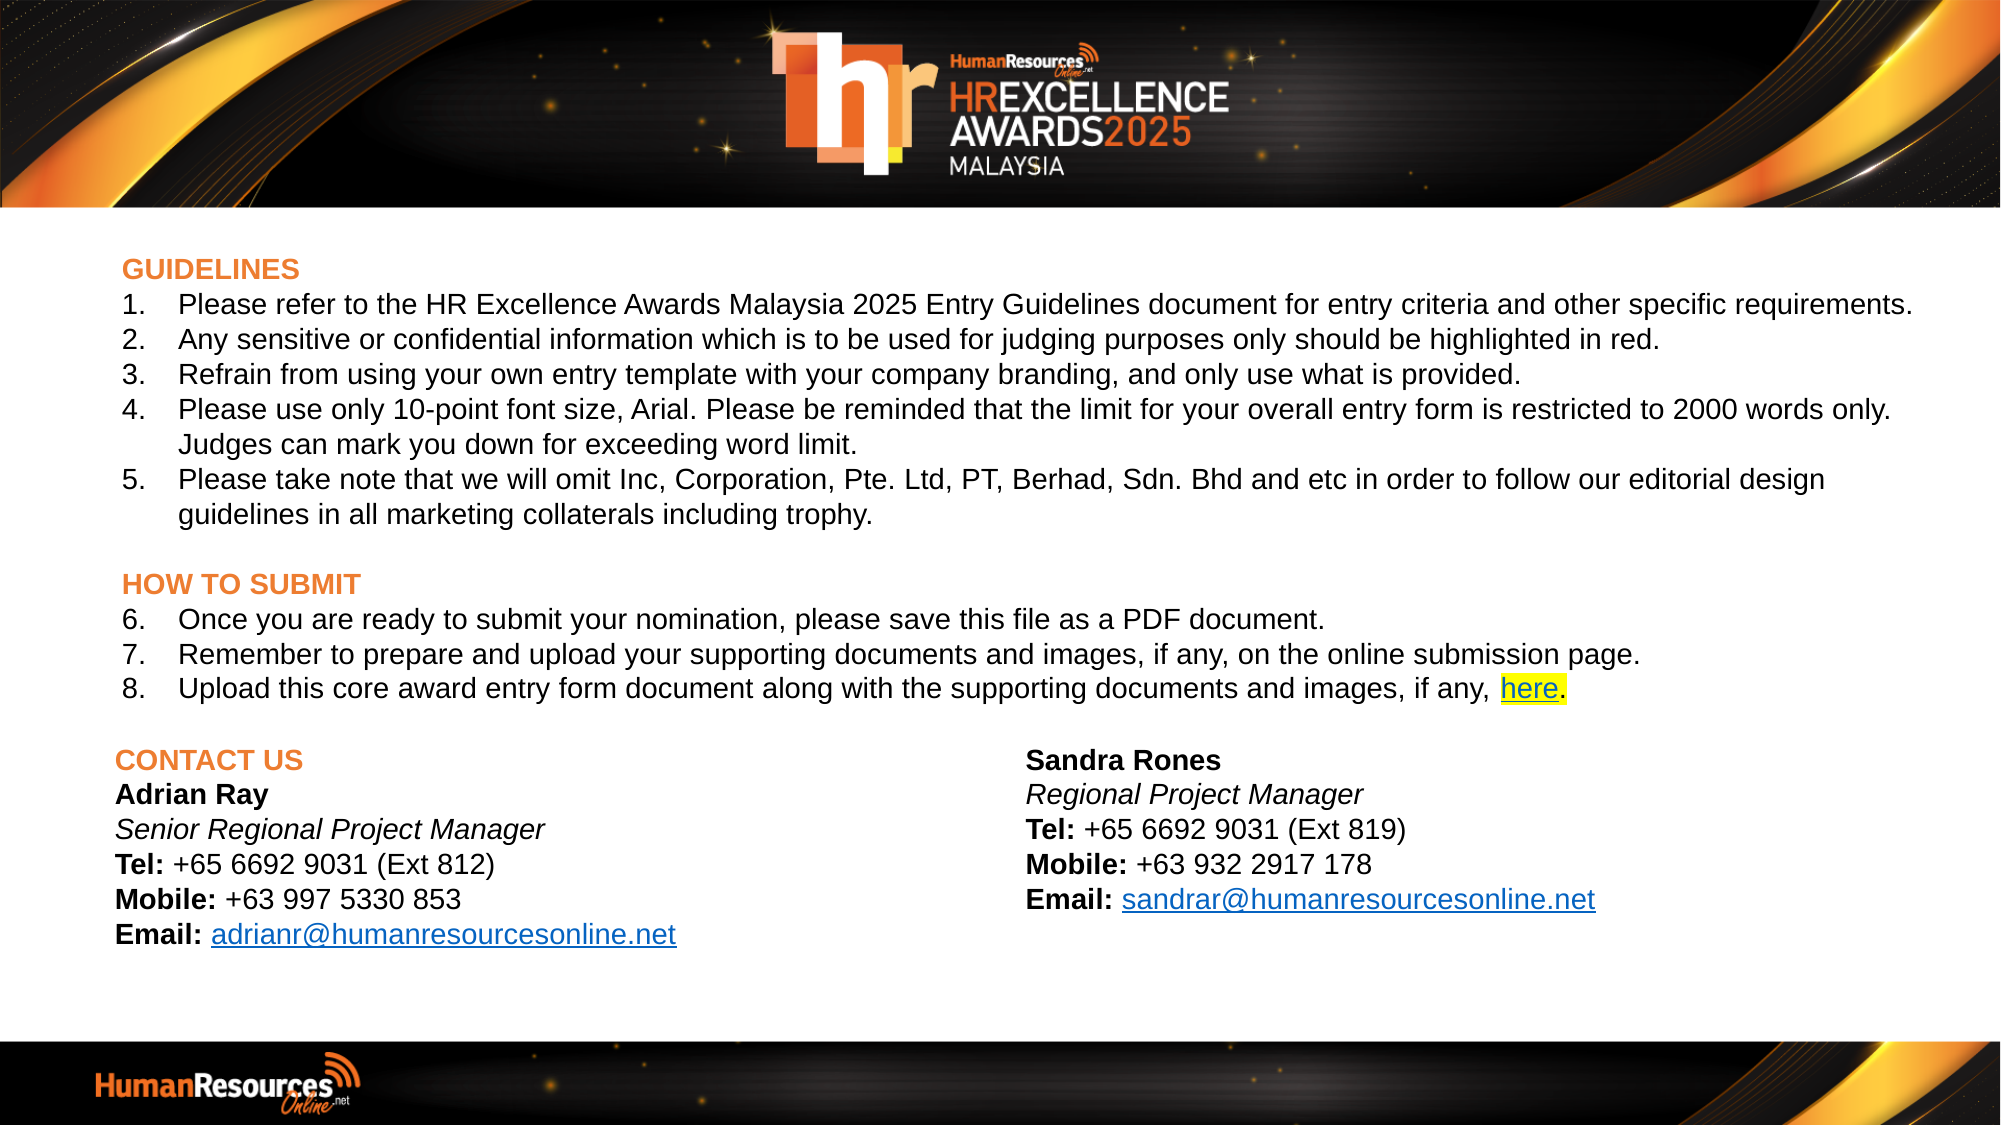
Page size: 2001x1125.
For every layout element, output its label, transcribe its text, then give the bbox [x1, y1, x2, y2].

picture [0, 0, 2001, 1125]
text_box CONTACT US Adrian Ray Senior Regional Project Manager Tel: +65 6692 9031 (Ext 812) Mobile: +63 997 5330 853 Email: adrianr@humanresourcesonline.net Sandra Rones Regional Project Manager Tel: +65 6692 9031 (Ext 819) Mobile: +63 932 2917 178 Email: sandrar@humanresourcesonline.net [99, 733, 1952, 1125]
text_box GUIDELINES Please refer to the HR Excellence Awards Malaysia 2025 Entry Guidelines document for entry criteria and other specific requirements. Any sensitive or confidential information which is to be used for judging purposes only should be highlighted in red. Refrain from using your own entry template with your company branding, and only use what is provided. Please use only 10-point font size, Arial. Please be reminded that the limit for your overall entry form is restricted to 2000 words only. Judges can mark you down for exceeding word limit. Please take note that we will omit Inc, Corporation, Pte. Ltd, PT, Berhad, Sdn. Bhd and etc in order to follow our editorial design guidelines in all marketing collaterals including trophy. HOW TO SUBMIT Once you are ready to submit your nomination, please save this file as a PDF document. Remember to prepare and upload your supporting documents and images, if any, on the online submission page. Upload this core award entry form document along with the supporting documents and images, if any, here. [107, 242, 1944, 713]
